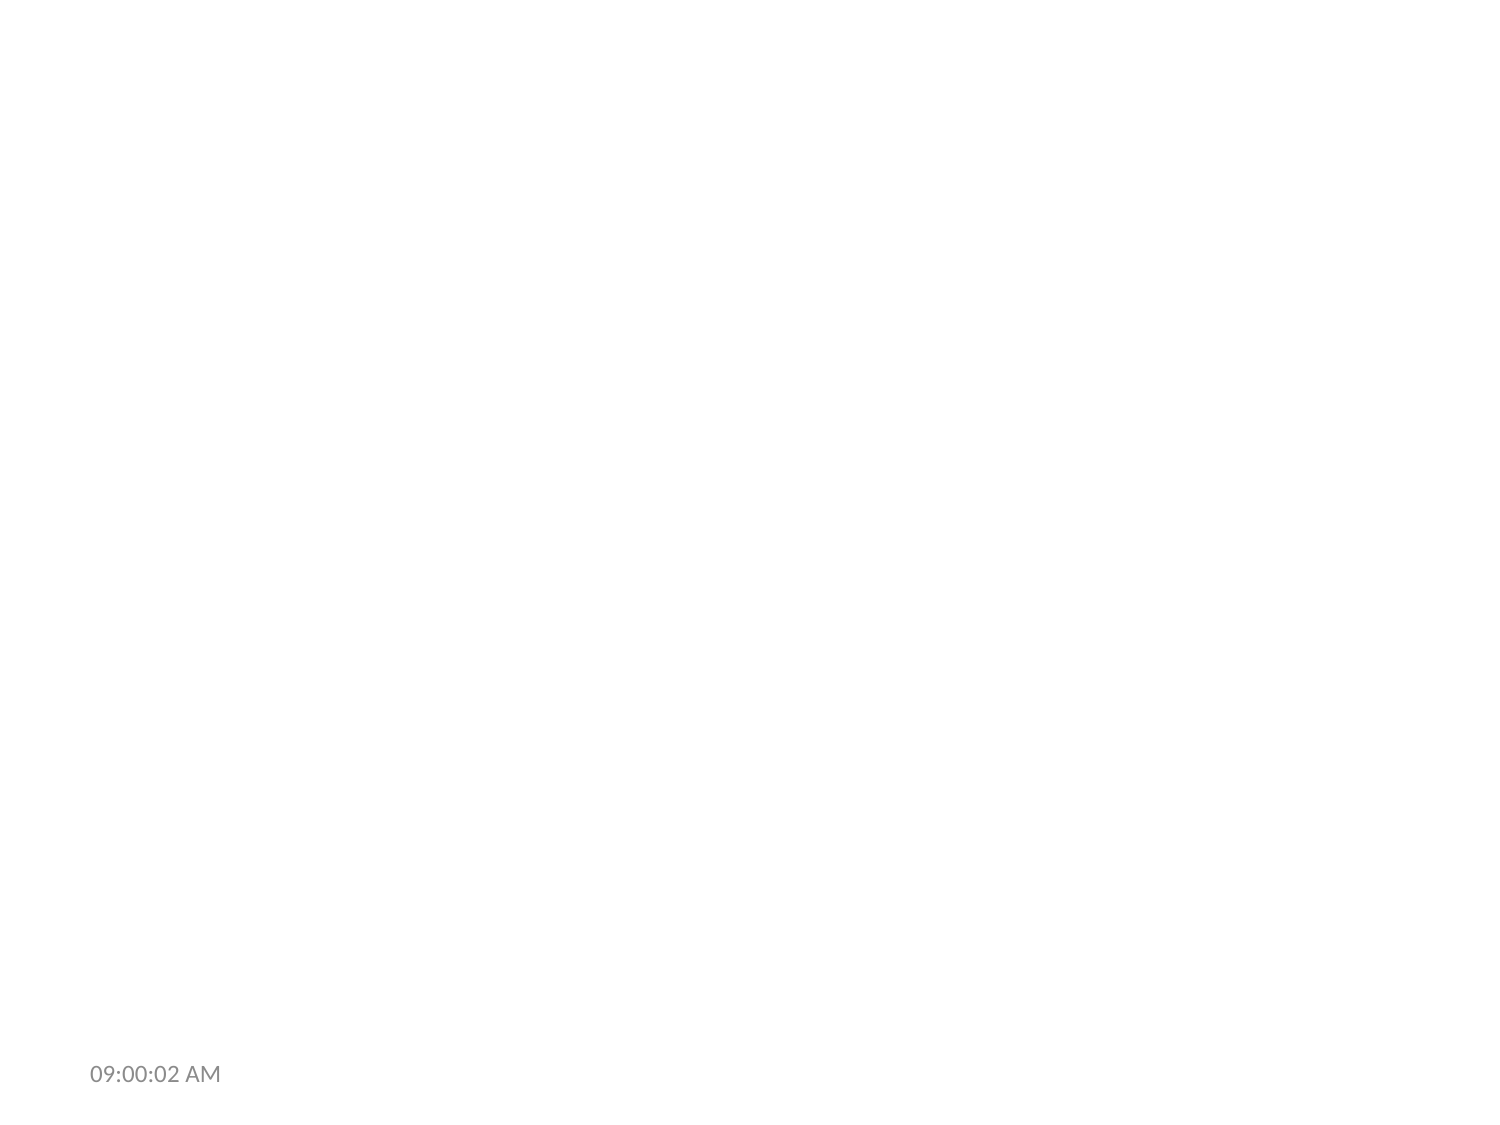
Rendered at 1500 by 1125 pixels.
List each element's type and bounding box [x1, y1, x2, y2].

slide_number [75, 1042, 425, 1103]
